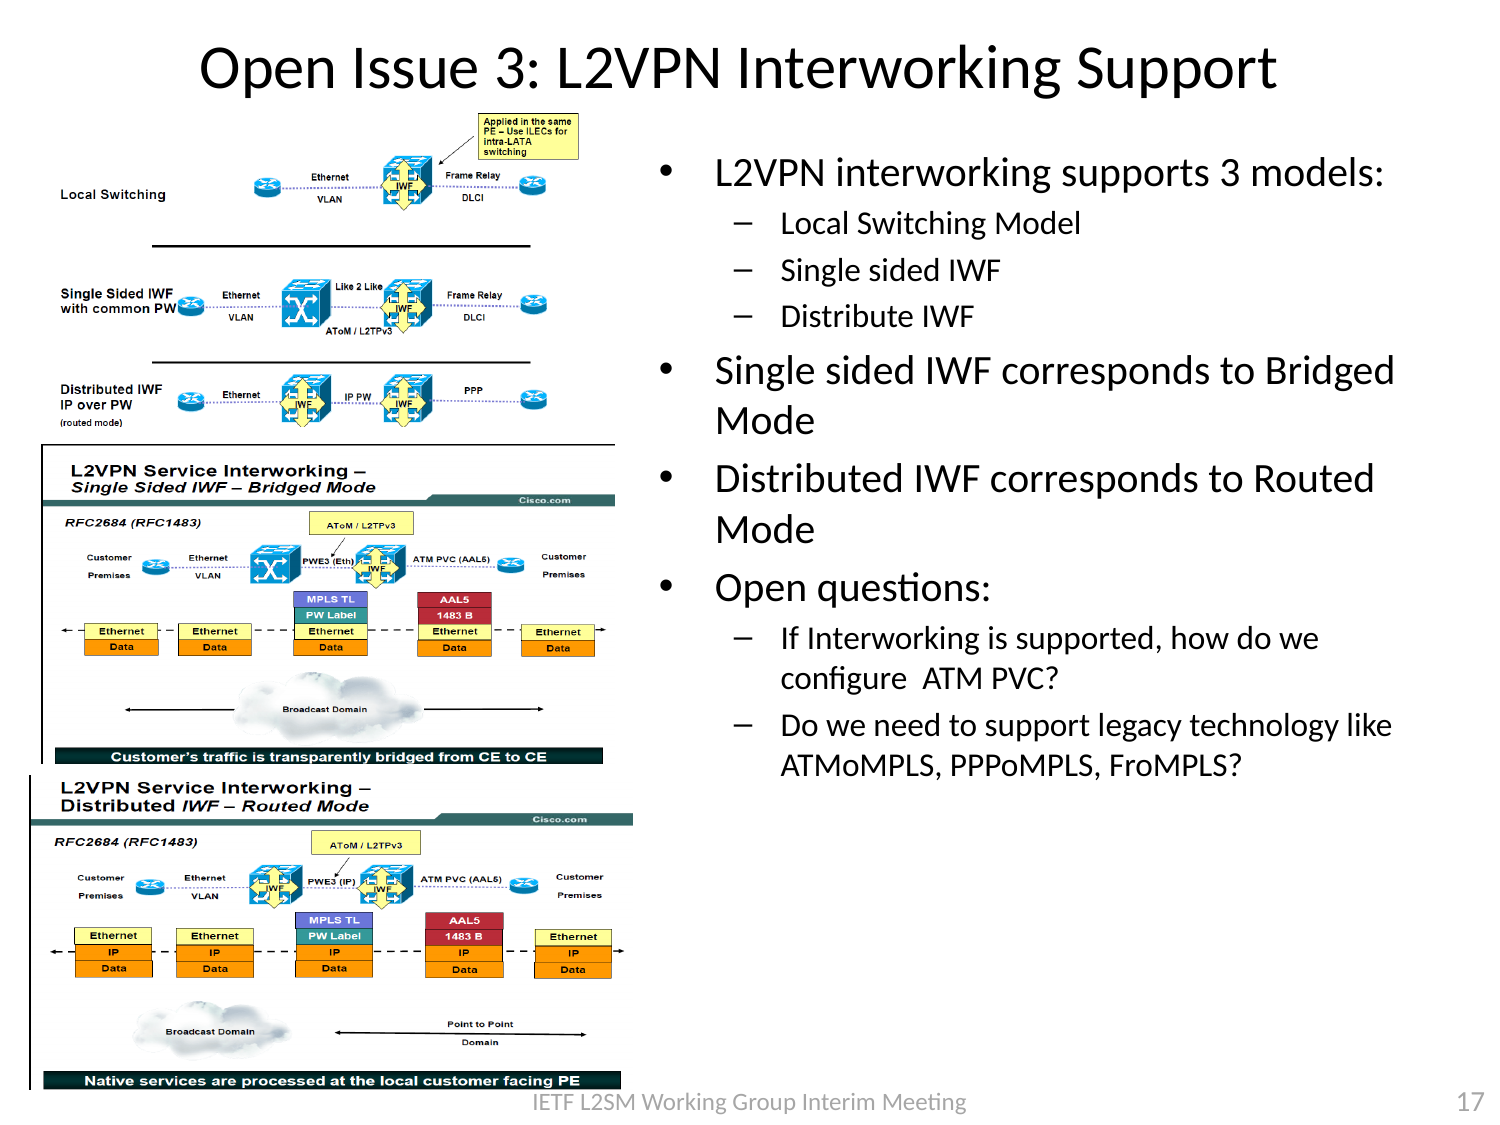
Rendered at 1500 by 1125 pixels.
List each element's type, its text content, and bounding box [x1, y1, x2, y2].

picture [29, 774, 633, 1090]
list L2VPN interworking supports 3 models: Local Switching Model Single sided IWF Distribute IWF Single sided IWF corresponds to Bridged Mode Distributed IWF corresponds to Routed Mode Open questions: If Interworking is supported, how do we configure ATM PVC? Do we need to support legacy technology like ATMoMPLS, PPPoMPLS, FroMPLS? [643, 137, 1425, 1005]
picture [52, 113, 600, 427]
title Open Issue 3: L2VPN Interworking Support [64, 0, 1415, 128]
picture [40, 444, 615, 764]
